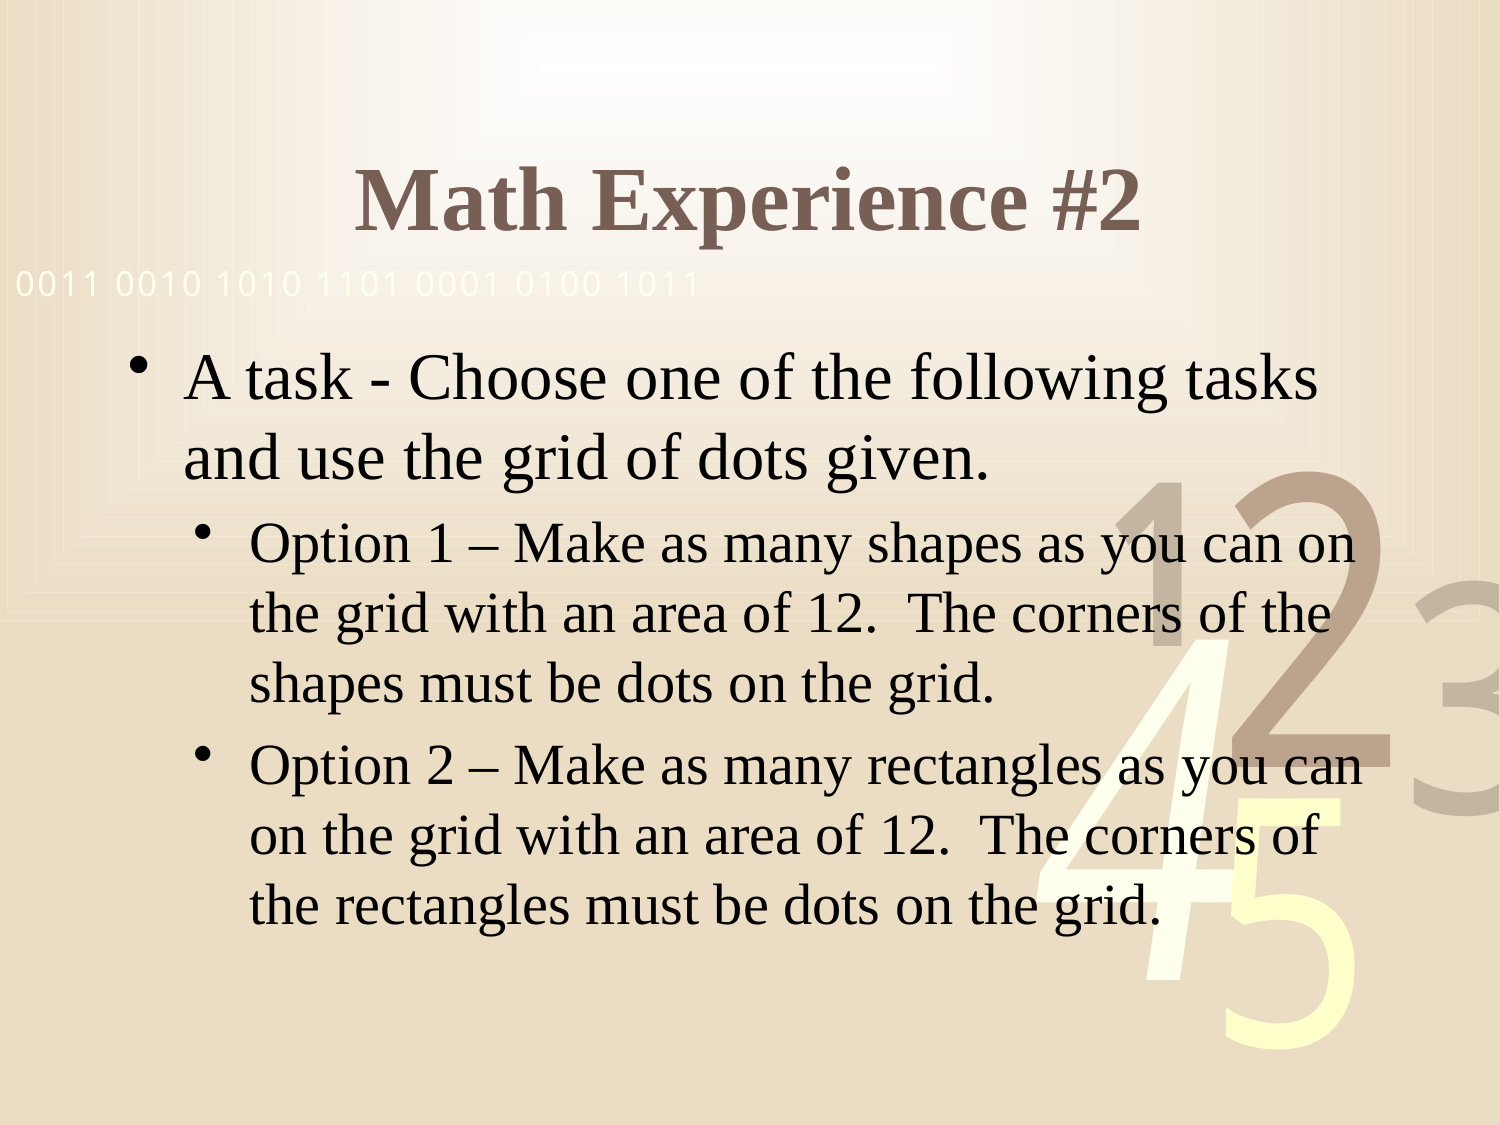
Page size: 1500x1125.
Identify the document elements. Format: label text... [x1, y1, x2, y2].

list A task - Choose one of the following tasks and use the grid of dots given. Option 1 – Make as many shapes as you can on the grid with an area of 12. The corners of the shapes must be dots on the grid. Option 2 – Make as many rectangles as you can on the grid with an area of 12. The corners of the rectangles must be dots on the grid. [112, 324, 1388, 1063]
title Math Experience #2 [112, 99, 1388, 288]
